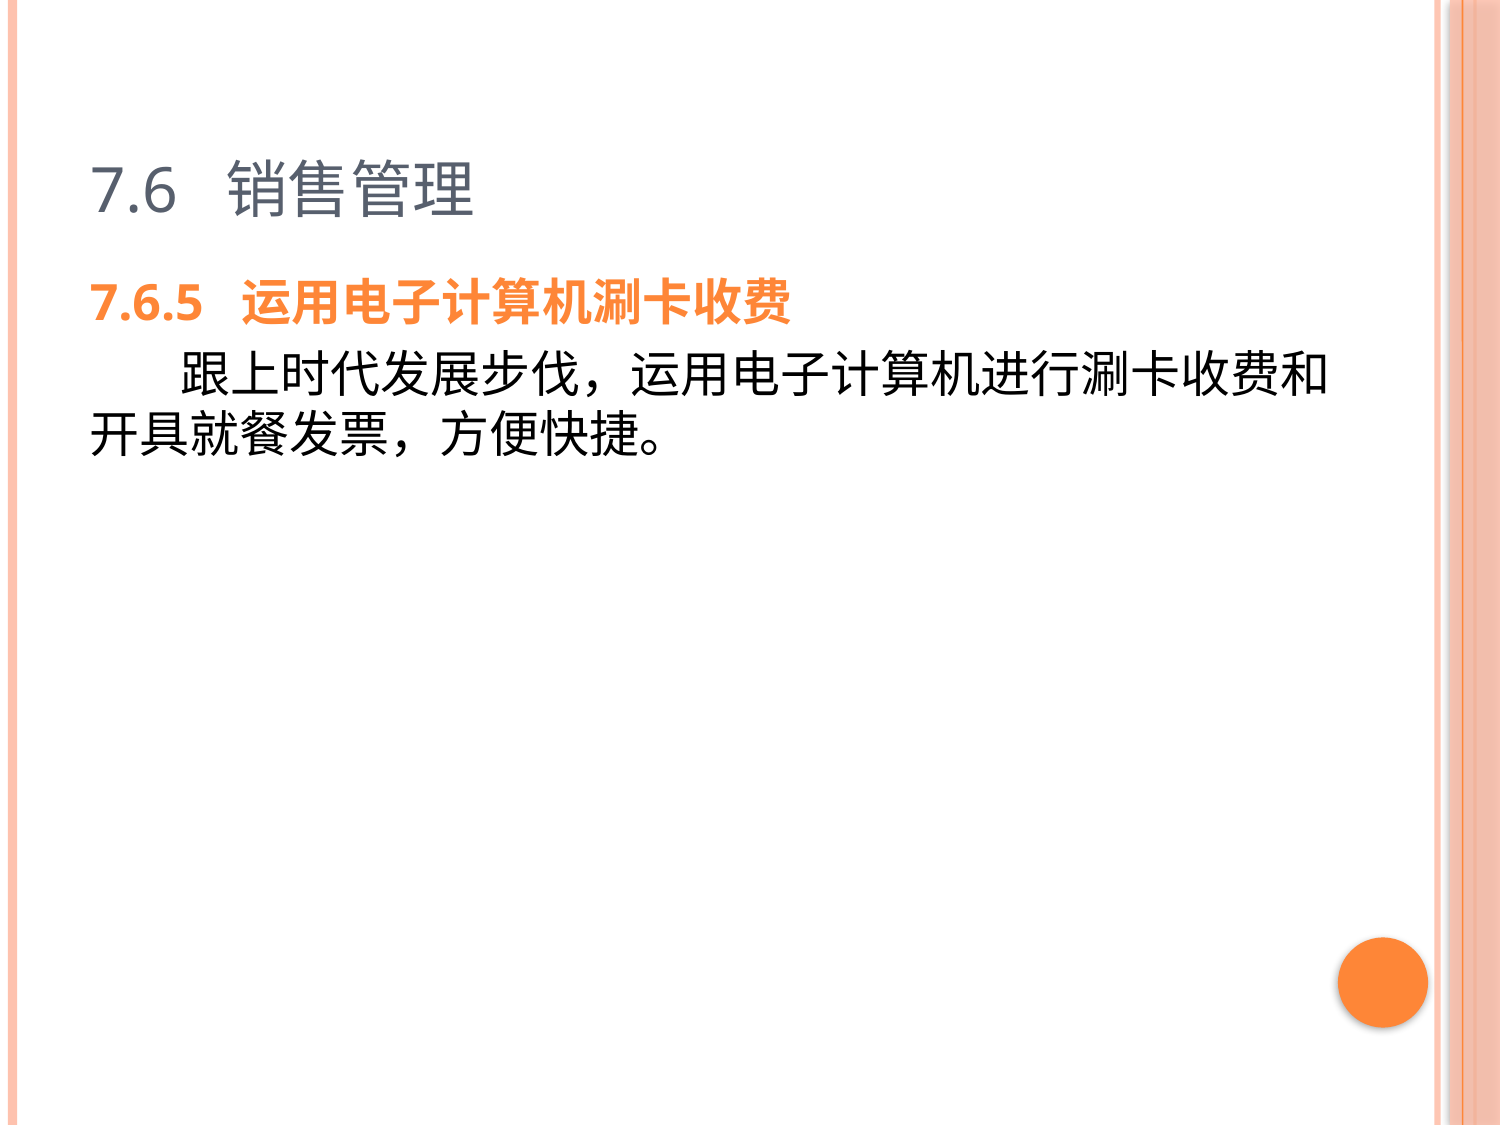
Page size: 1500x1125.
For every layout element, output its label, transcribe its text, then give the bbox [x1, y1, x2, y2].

title 7.6 销售管理 [75, 45, 1300, 233]
list 7.6.5 运用电子计算机涮卡收费 跟上时代发展步伐，运用电子计算机进行涮卡收费和开具就餐发票，方便快捷。 [74, 262, 1395, 1063]
